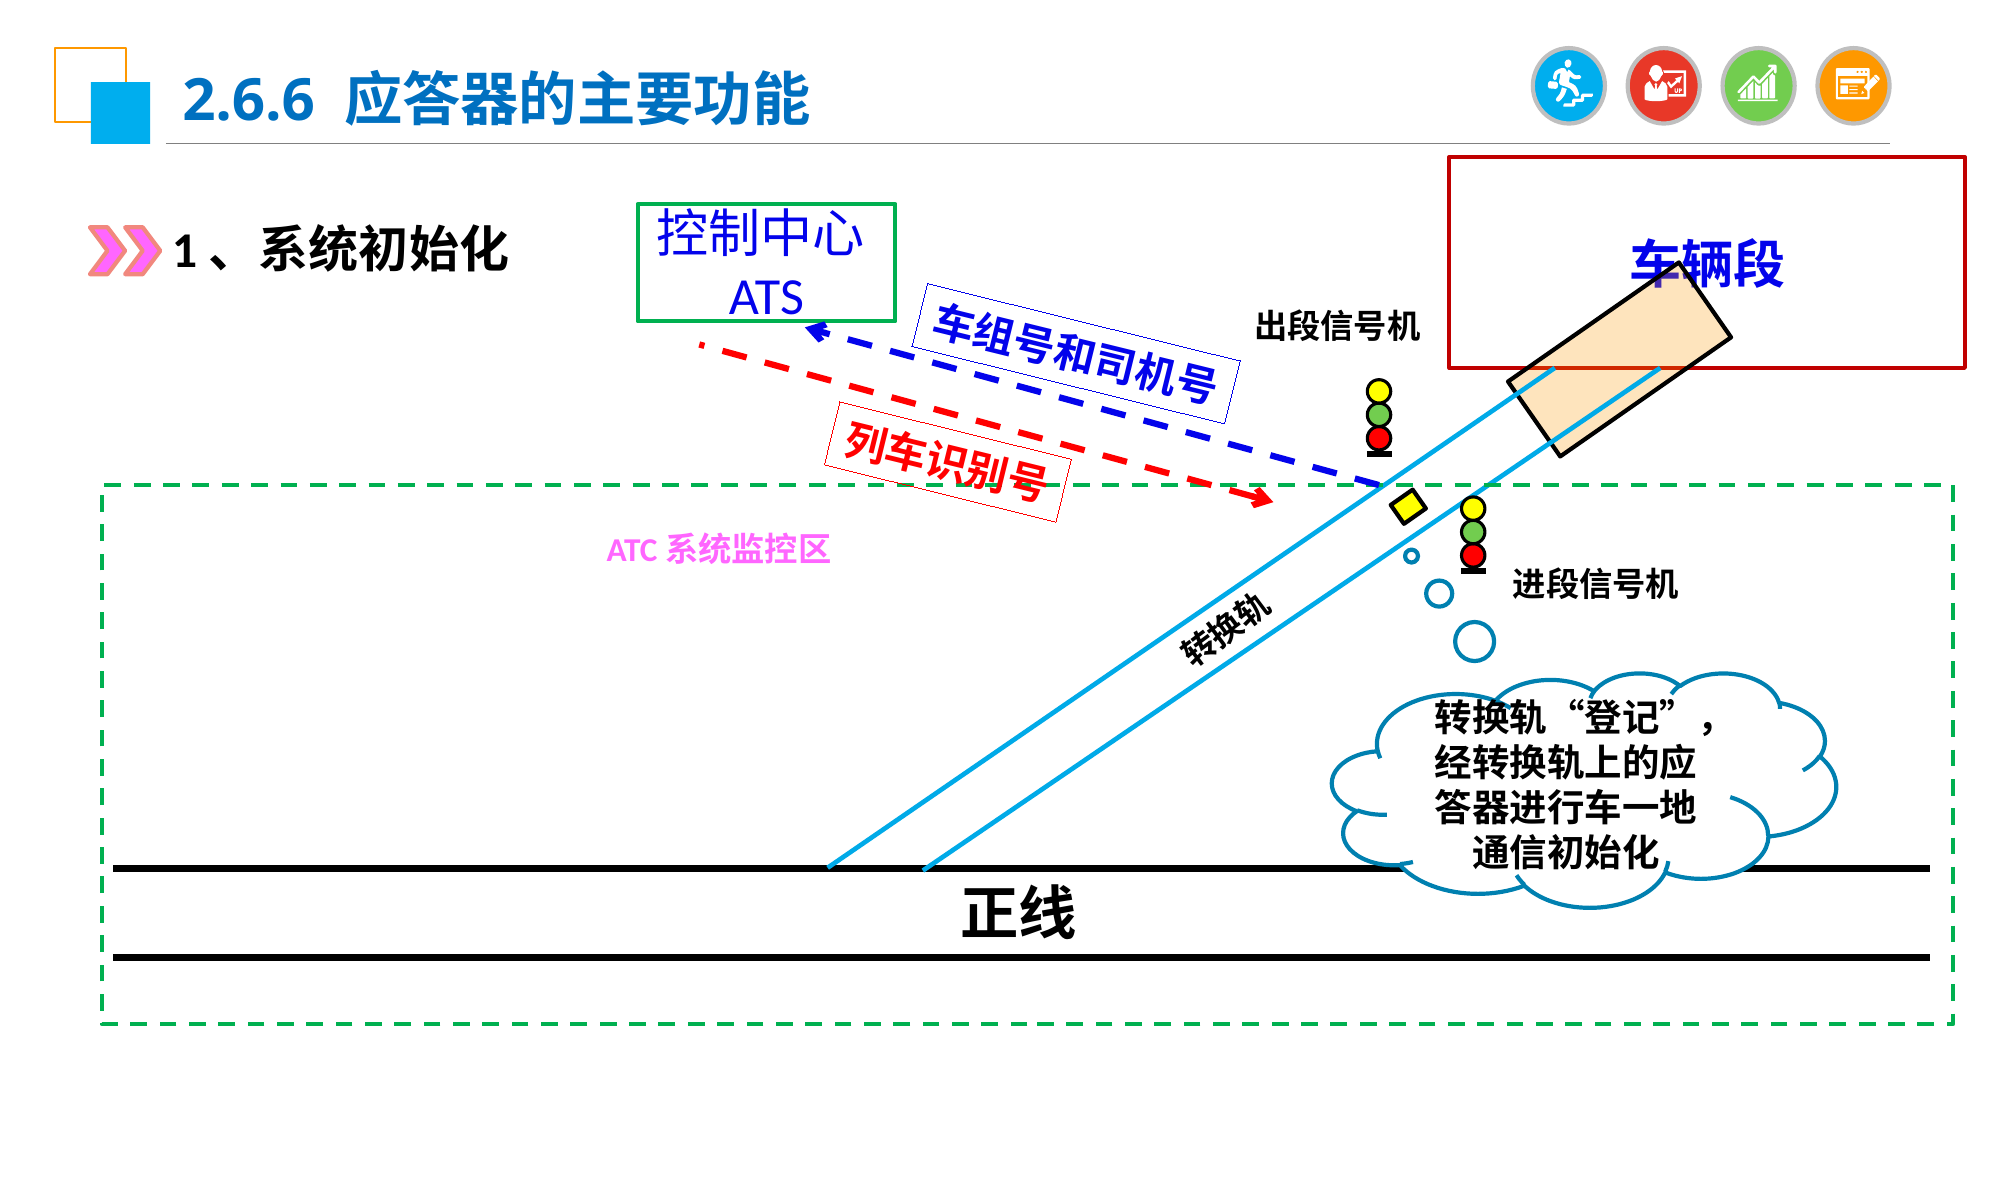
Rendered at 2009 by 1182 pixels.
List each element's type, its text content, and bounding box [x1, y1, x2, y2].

text_box [804, 323, 944, 365]
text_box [89, 209, 521, 287]
text_box 控制中心ATS [636, 202, 897, 323]
text_box [699, 343, 775, 365]
text_box 车辆段 [1447, 155, 1967, 370]
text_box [1366, 379, 1393, 455]
text_box 2.6.6 应答器的主要功能 [161, 51, 831, 142]
text_box [1528, 260, 1734, 365]
text_box 出段信号机 [1239, 297, 1436, 353]
text_box 车组号和司机号 [911, 283, 1241, 365]
text_box [100, 483, 1955, 1026]
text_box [113, 367, 1930, 958]
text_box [1460, 496, 1487, 572]
